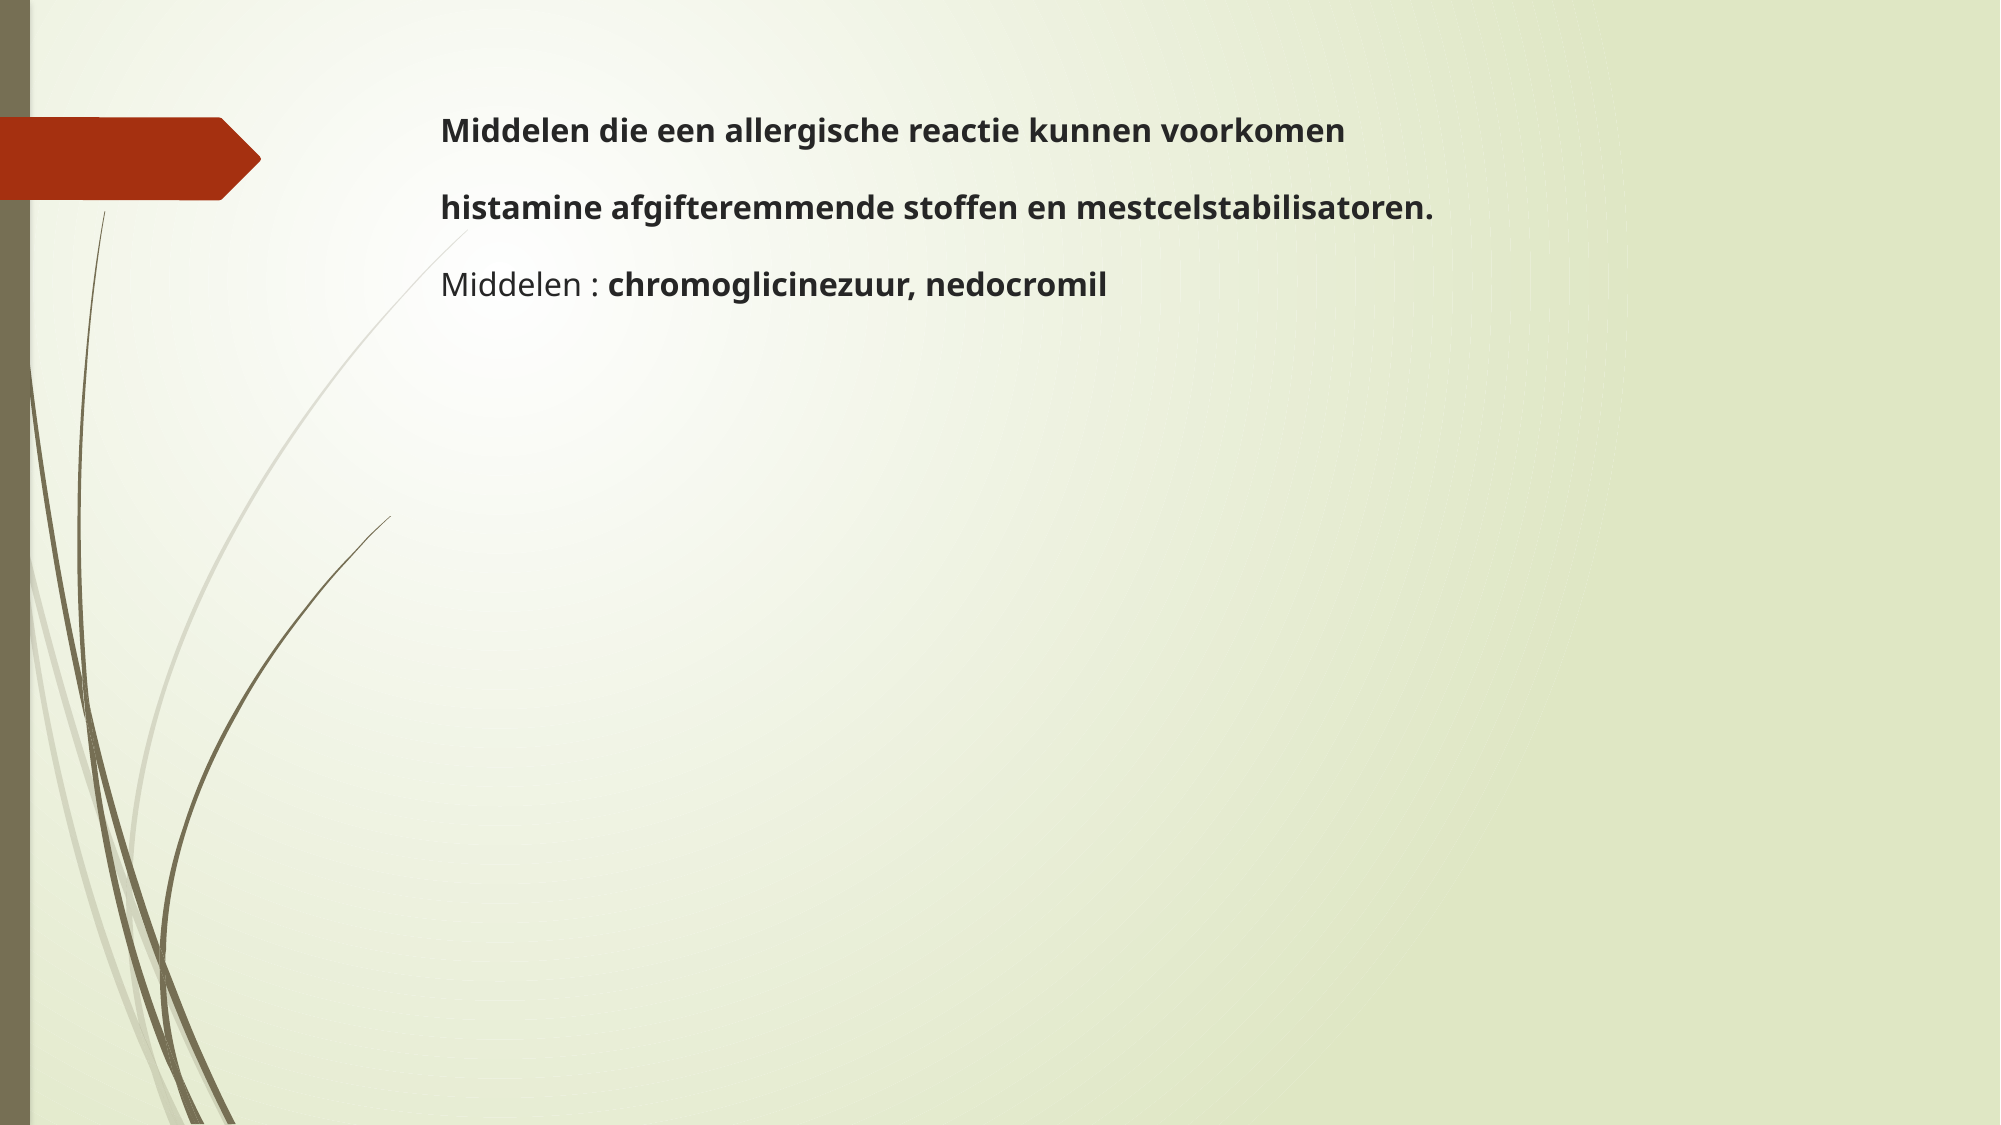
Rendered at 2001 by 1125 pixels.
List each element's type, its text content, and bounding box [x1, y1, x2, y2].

title Middelen die een allergische reactie kunnen voorkomen histamine afgifteremmende stoffen en mestcelstabilisatoren. Middelen : chromoglicinezuur, nedocromil [425, 102, 1888, 313]
